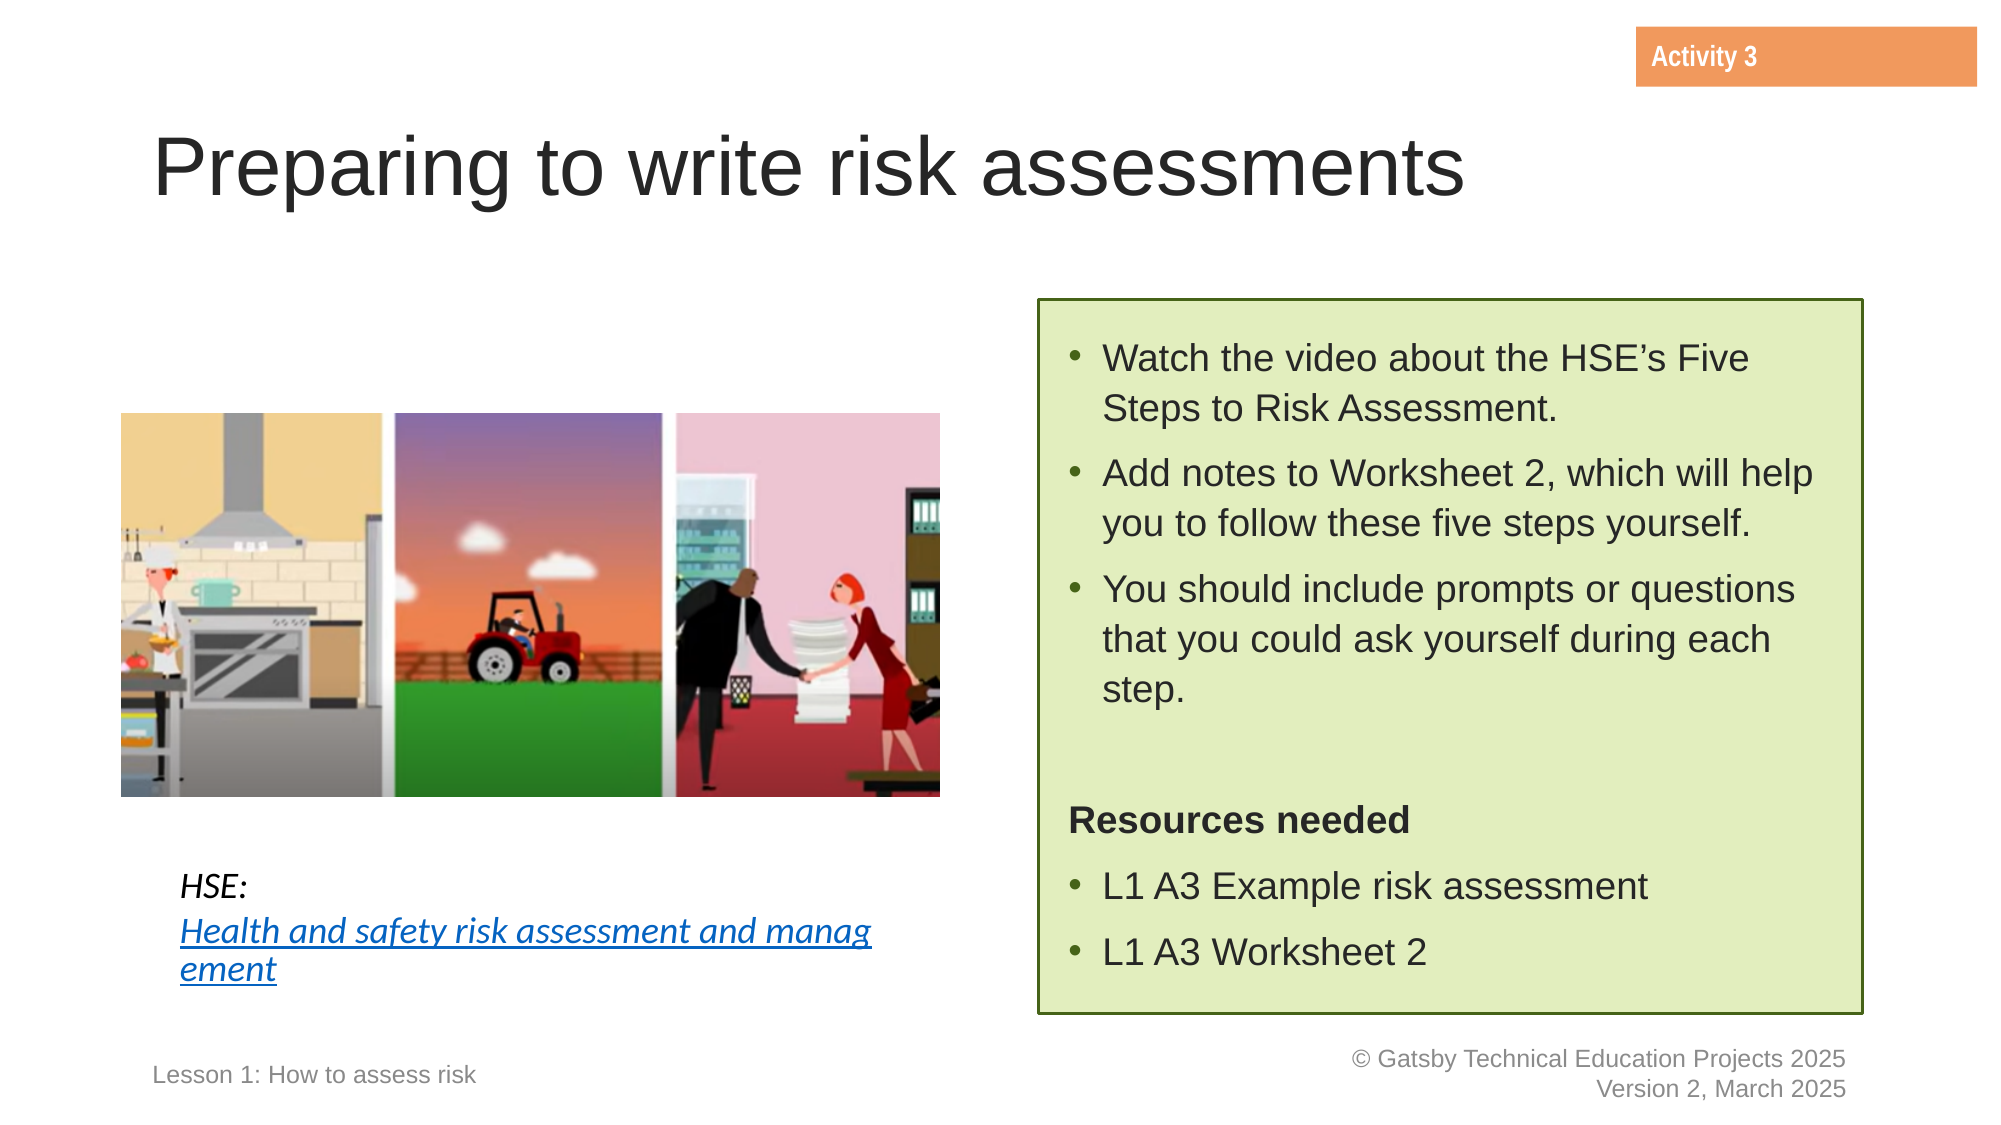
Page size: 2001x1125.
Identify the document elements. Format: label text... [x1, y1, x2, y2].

list Watch the video about the HSE’s Five Steps to Risk Assessment. Add notes to Worksheet 2, which will help you to follow these five steps yourself. You should include prompts or questions that you could ask yourself during each step. Resources needed L1 A3 Example risk assessment L1 A3 Worksheet 2 [1037, 298, 1864, 1015]
list Activity 3 [1636, 26, 1978, 87]
picture [121, 413, 940, 797]
title Preparing to write risk assessments [137, 59, 1863, 278]
text_box HSE: Health and safety risk assessment and management [164, 853, 896, 959]
list Lesson 1: How to assess risk [137, 1042, 829, 1103]
